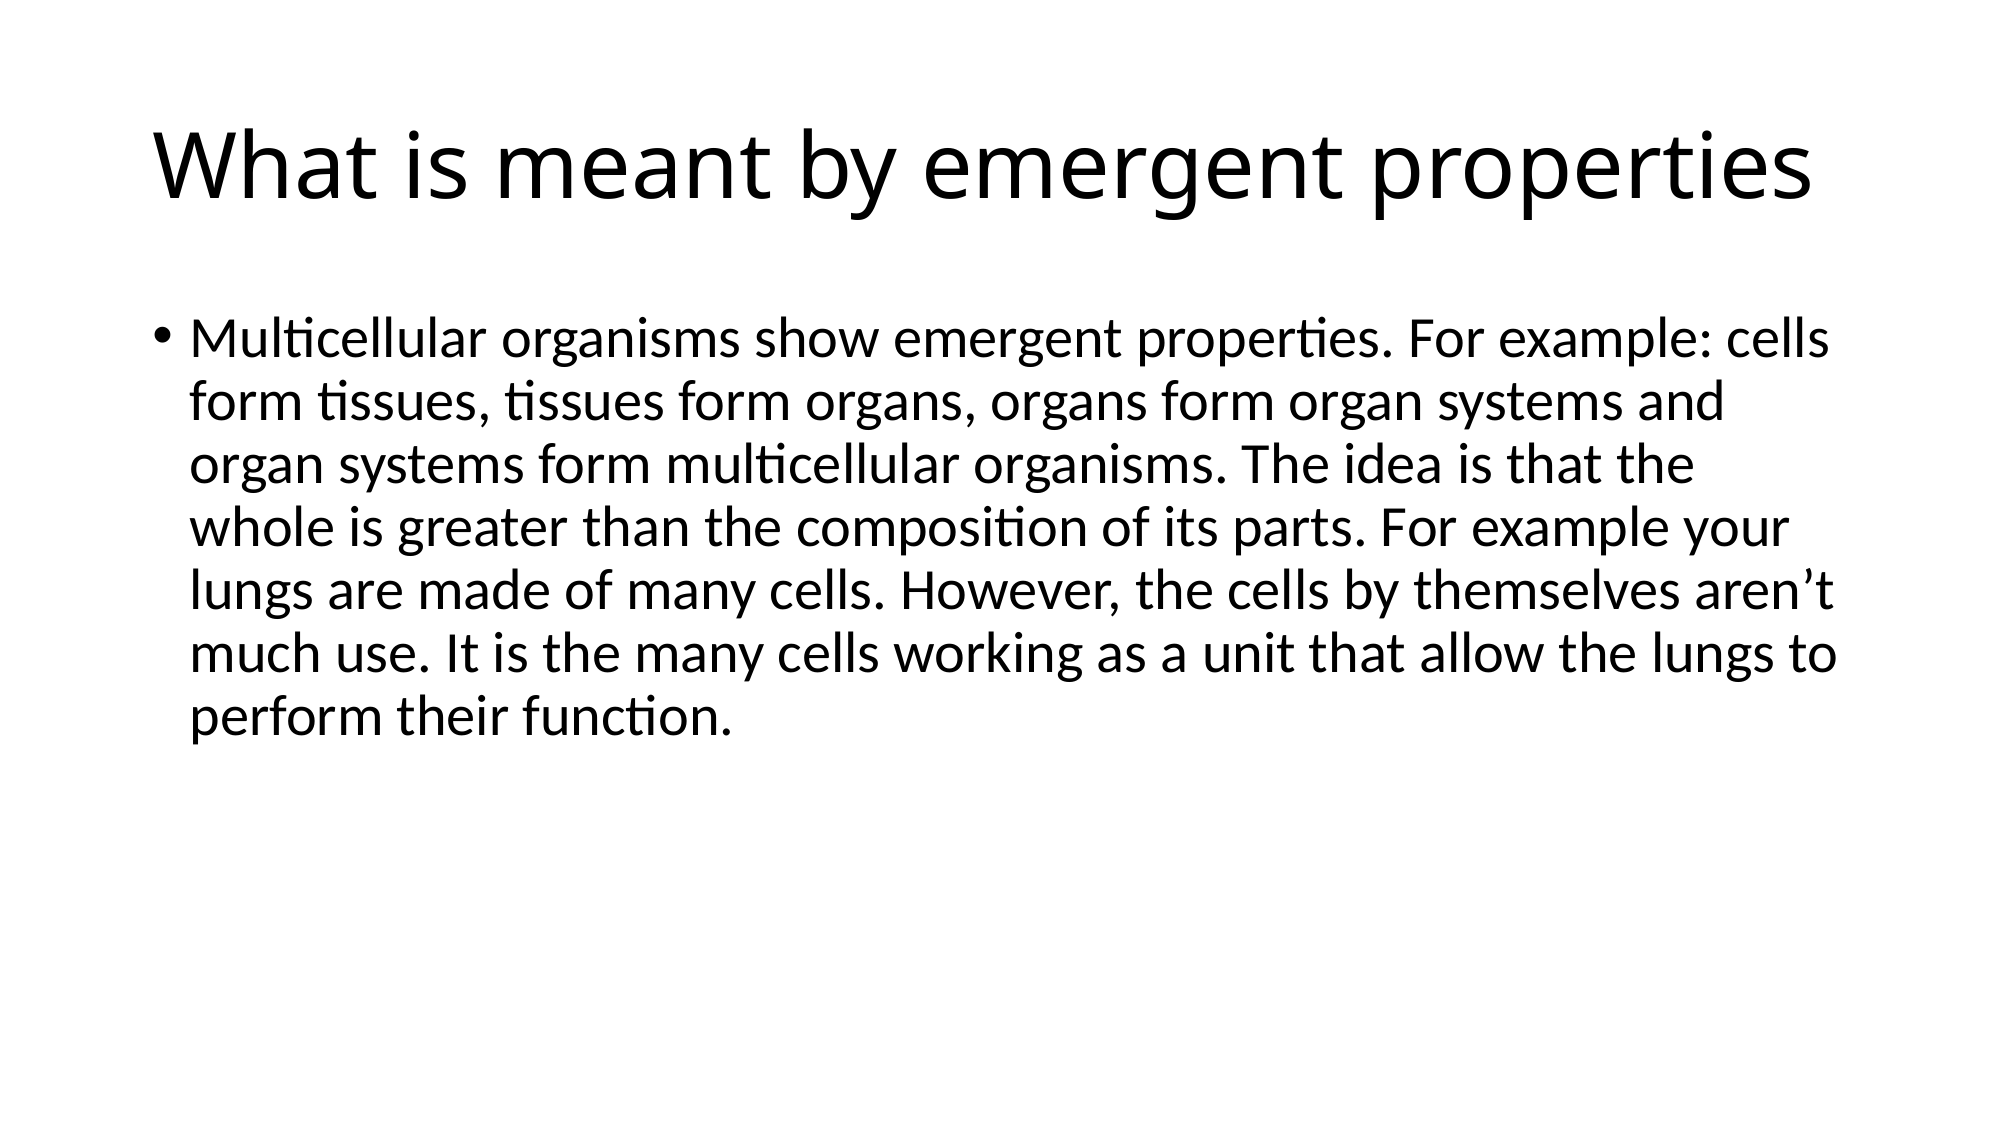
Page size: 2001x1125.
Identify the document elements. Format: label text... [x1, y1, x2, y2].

list Multicellular organisms show emergent properties. For example: cells form tissues, tissues form organs, organs form organ systems and organ systems form multicellular organisms. The idea is that the whole is greater than the composition of its parts. For example your lungs are made of many cells. However, the cells by themselves aren’t much use. It is the many cells working as a unit that allow the lungs to perform their function. [137, 299, 1863, 1014]
title What is meant by emergent properties [137, 59, 1863, 278]
